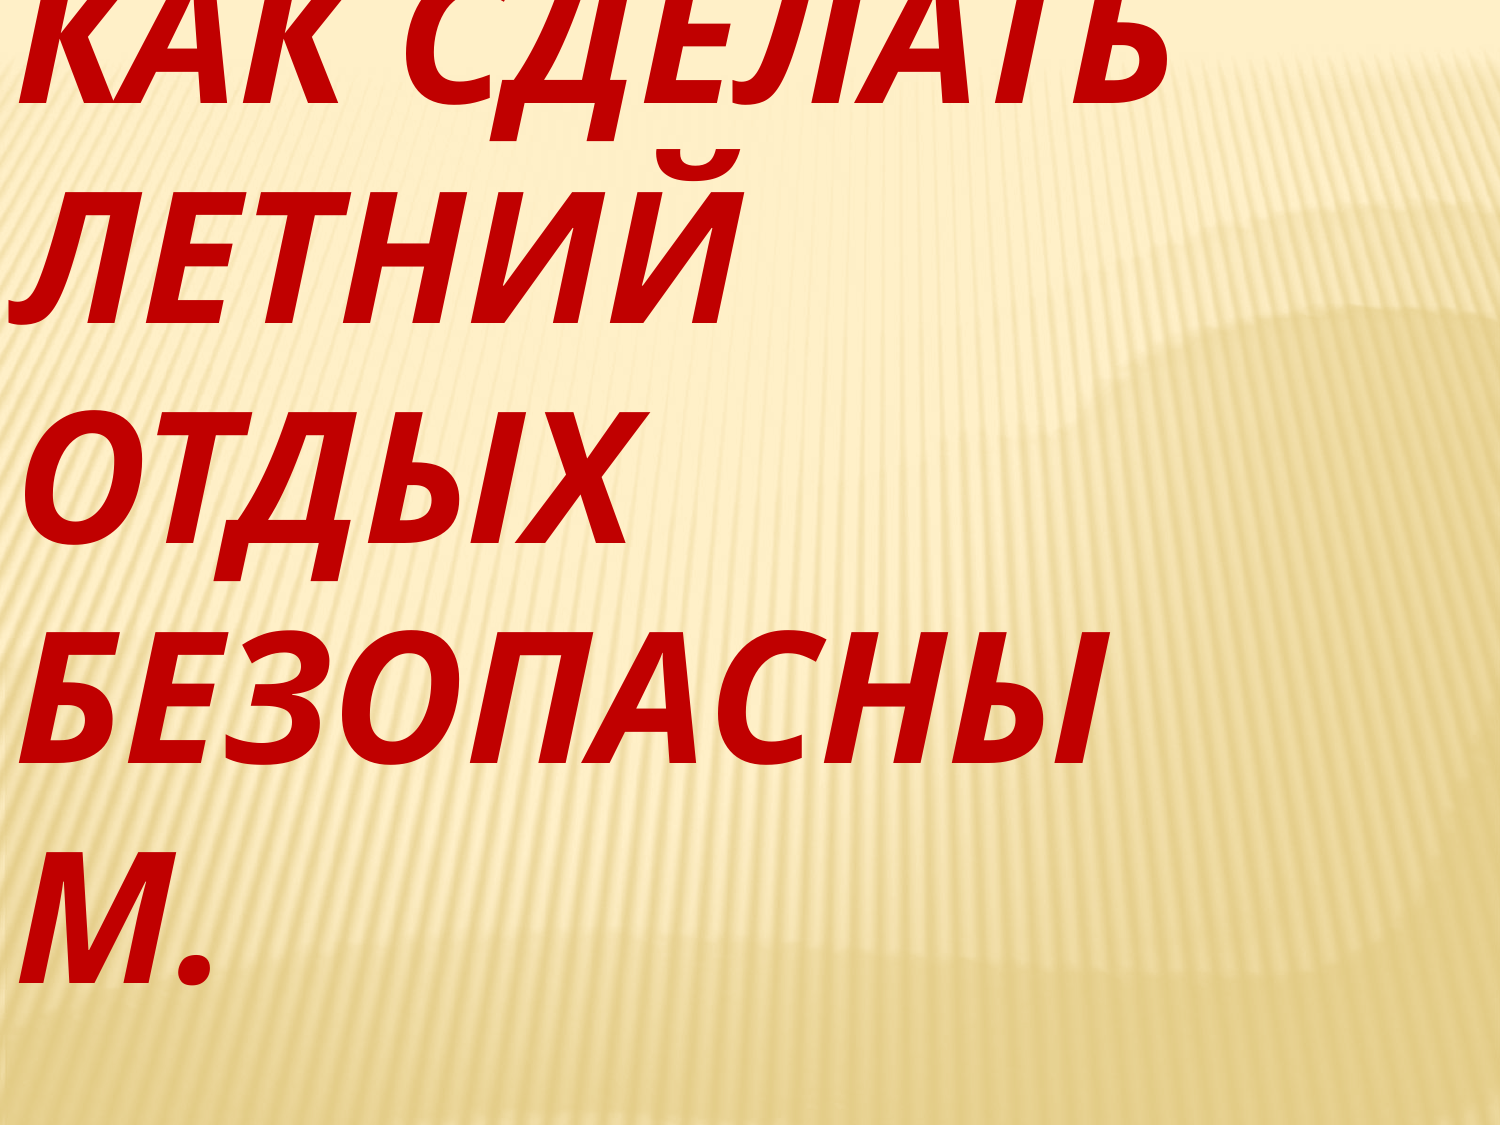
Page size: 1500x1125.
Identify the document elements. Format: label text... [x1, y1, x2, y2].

title КАК СДЕЛАТЬ ЛЕТНИЙ ОТДЫХ БЕЗОПАСНЫМ. [0, 349, 1275, 591]
